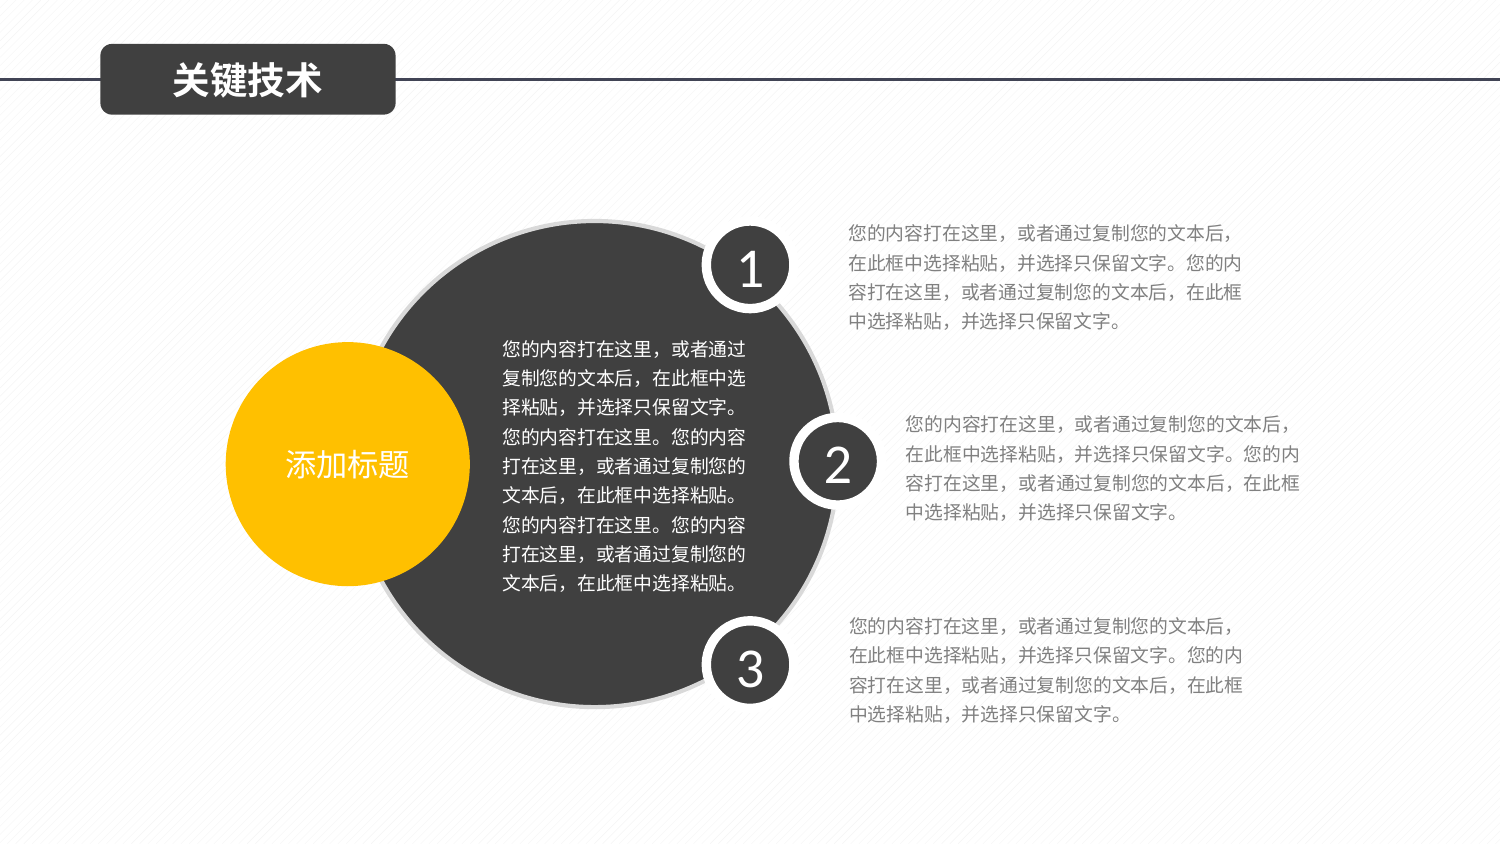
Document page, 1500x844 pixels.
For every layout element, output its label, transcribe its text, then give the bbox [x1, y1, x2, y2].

text_box 您的内容打在这里，或者通过复制您的文本后，在此框中选择粘贴，并选择只保留文字。您的内容打在这里，或者通过复制您的文本后，在此框中选择粘贴，并选择只保留文字。 [894, 400, 1316, 529]
text_box 您的内容打在这里，或者通过复制您的文本后，在此框中选择粘贴，并选择只保留文字。您的内容打在这里，或者通过复制您的文本后，在此框中选择粘贴，并选择只保留文字。 [836, 209, 1258, 338]
text_box 关键技术 [98, 41, 398, 78]
text_box 您的内容打在这里，或者通过复制您的文本后，在此框中选择粘贴，并选择只保留文字。您的内容打在这里。您的内容打在这里，或者通过复制您的文本后，在此框中选择粘贴。您的内容打在这里。您的内容打在这里，或者通过复制您的文本后，在此框中选择粘贴。 [491, 325, 775, 600]
text_box 3 [706, 620, 794, 709]
text_box 您的内容打在这里，或者通过复制您的文本后，在此框中选择粘贴，并选择只保留文字。您的内容打在这里，或者通过复制您的文本后，在此框中选择粘贴，并选择只保留文字。 [837, 602, 1259, 731]
text_box 1 [706, 220, 794, 309]
text_box 关键技术 [98, 87, 398, 117]
text_box 添加标题 [225, 342, 470, 587]
text_box [382, 220, 835, 708]
text_box 2 [793, 417, 882, 506]
